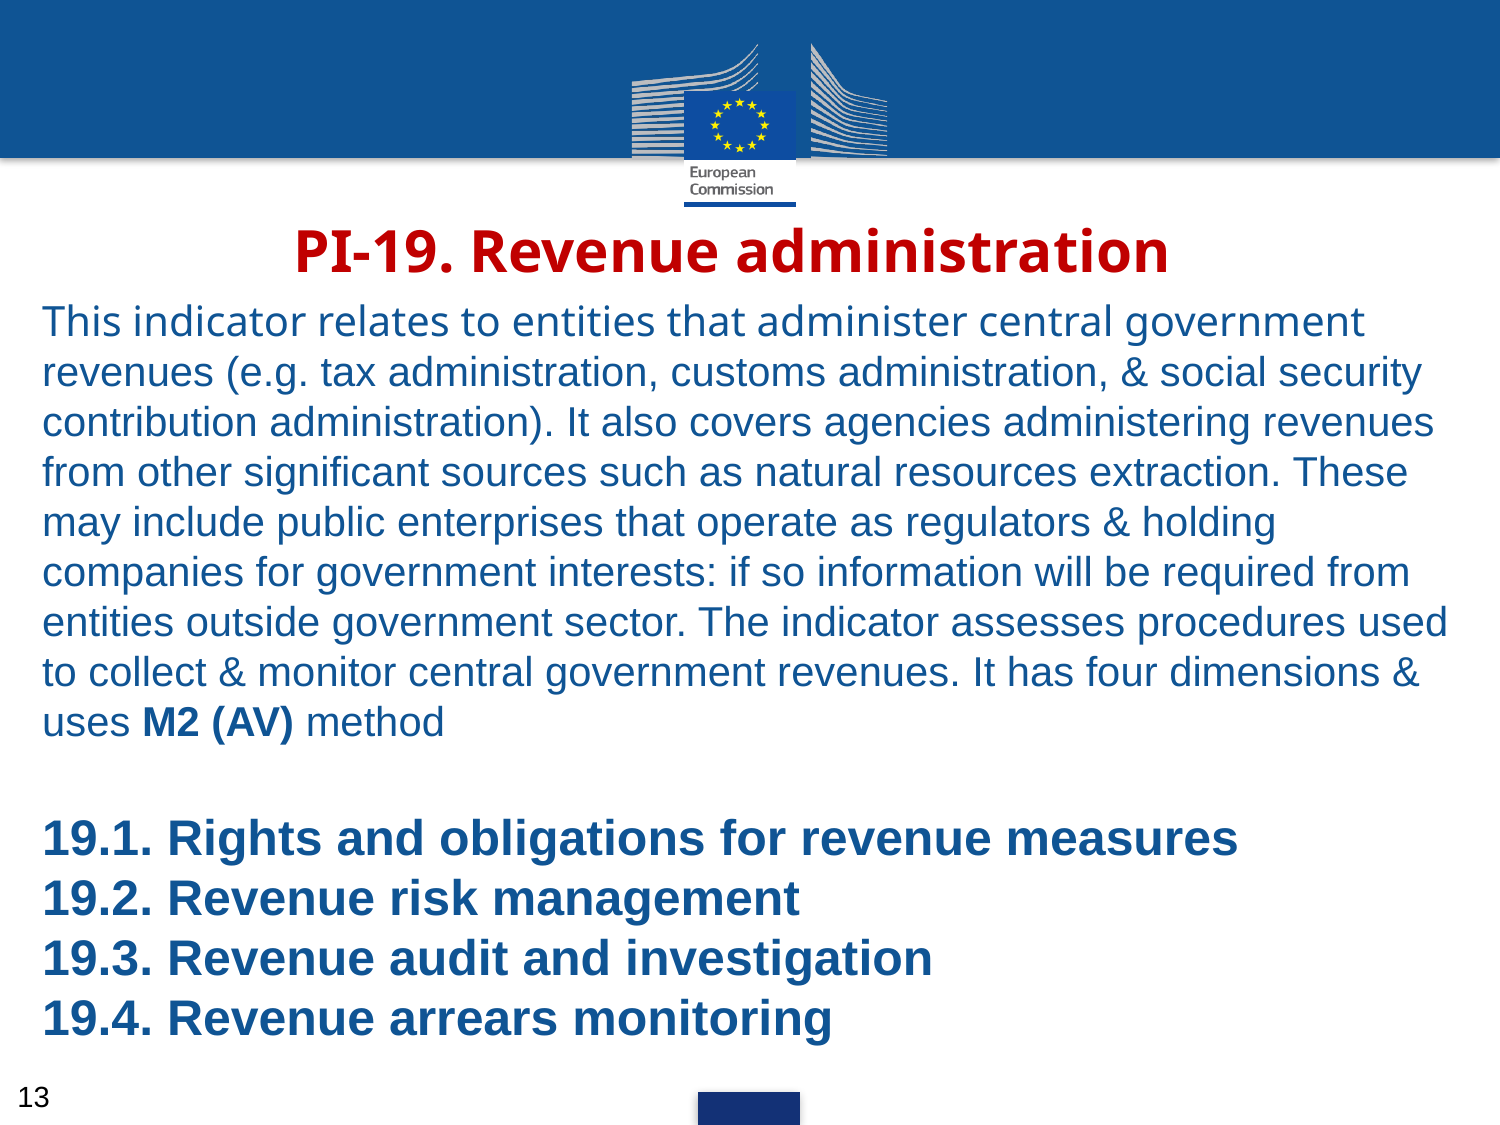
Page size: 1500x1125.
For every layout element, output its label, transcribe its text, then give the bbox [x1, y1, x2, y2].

slide_number 13 [0, 1070, 66, 1125]
title PI-19. Revenue administration [64, 196, 1415, 287]
list This indicator relates to entities that administer central government revenues (e.g. tax administration, customs administration, & social security contribution administration). It also covers agencies administering revenues from other significant sources such as natural resources extraction. These may include public enterprises that operate as regulators & holding companies for government interests: if so information will be required from entities outside government sector. The indicator assesses procedures used to collect & monitor central government revenues. It has four dimensions & uses M2 (AV) method 19.1. Rights and obligations for revenue measures 19.2. Revenue risk management 19.3. Revenue audit and investigation 19.4. Revenue arrears monitoring [27, 287, 1500, 988]
